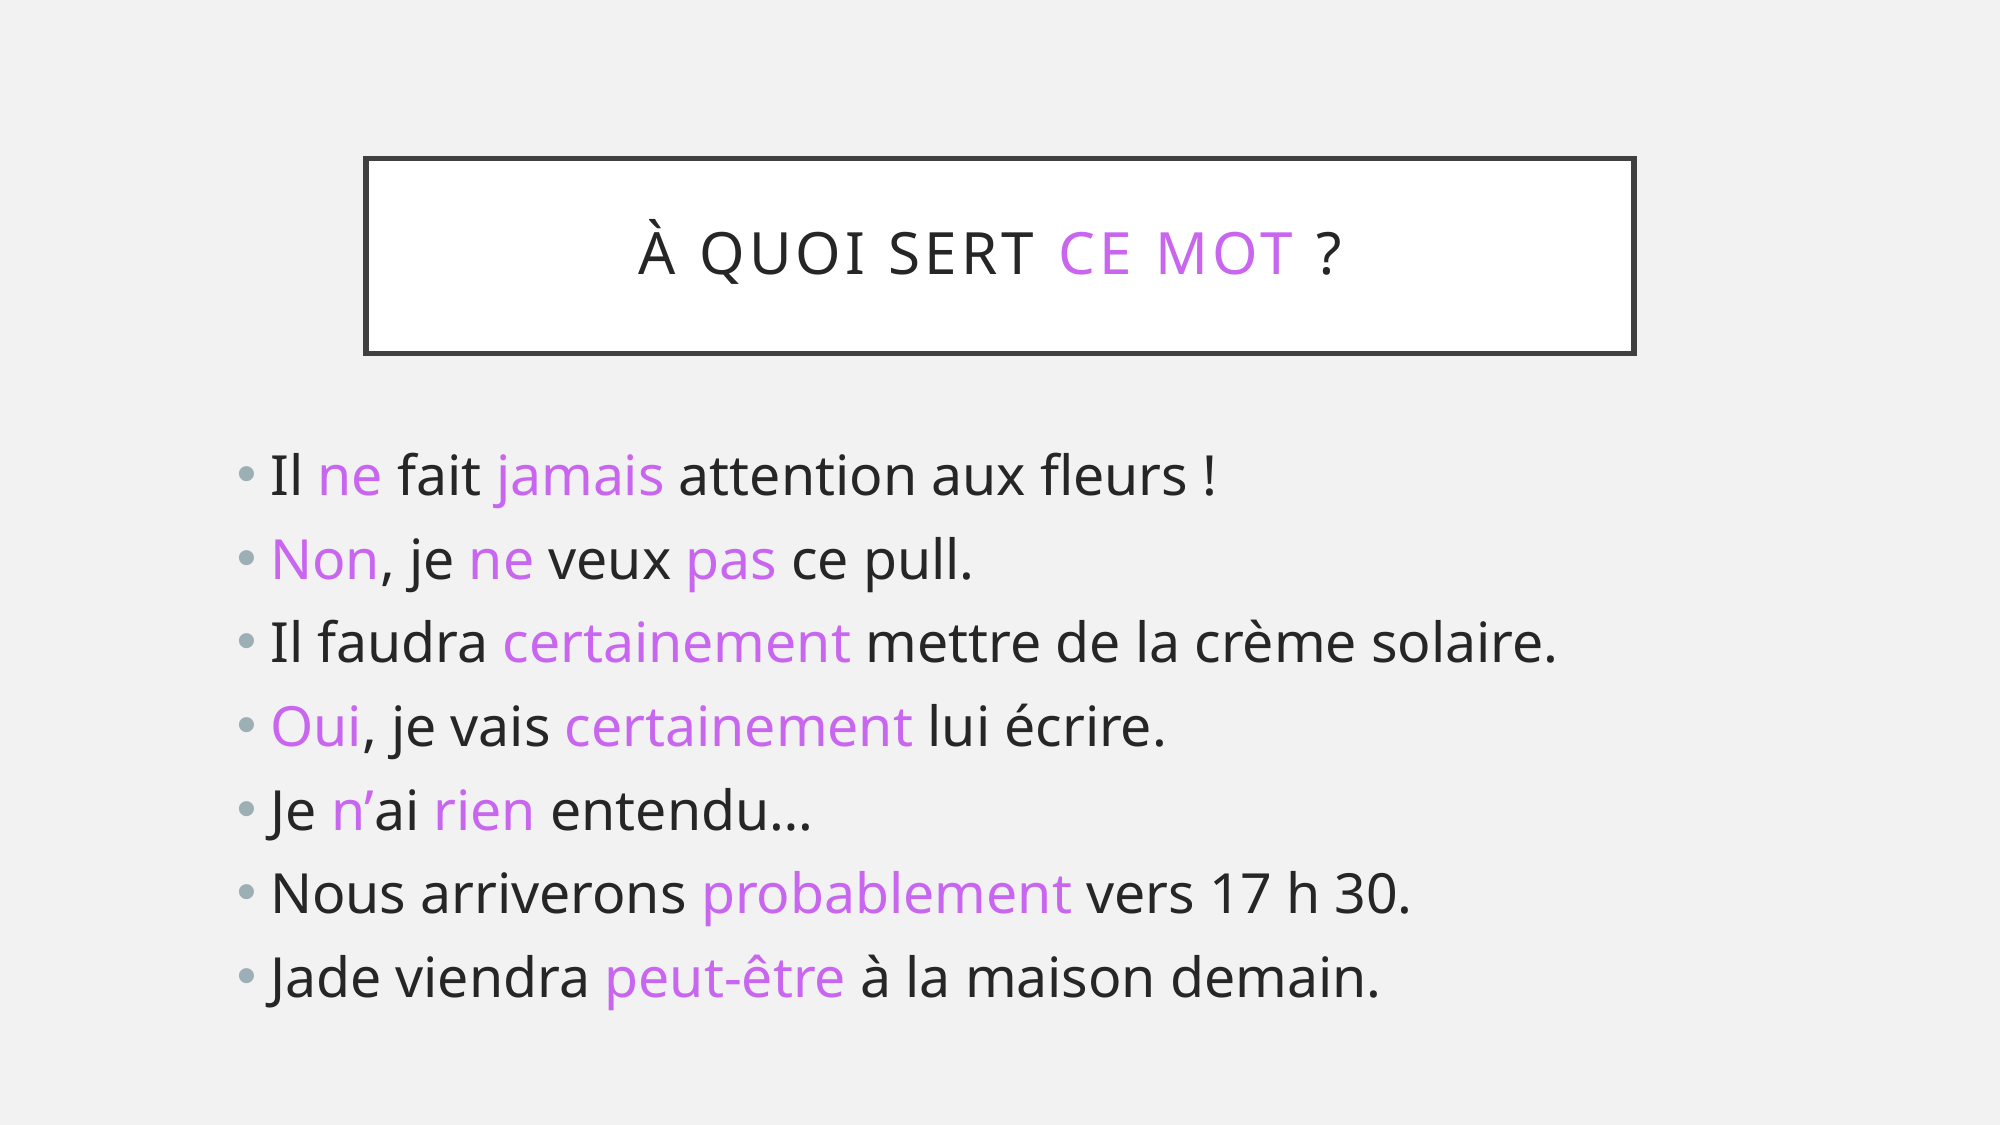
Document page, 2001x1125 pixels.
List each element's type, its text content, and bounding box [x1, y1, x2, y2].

list Il ne fait jamais attention aux fleurs ! Non, je ne veux pas ce pull. Il faudra certainement mettre de la crème solaire. Oui, je vais certainement lui écrire. Je n’ai rien entendu… Nous arriverons probablement vers 17 h 30. Jade viendra peut-être à la maison demain. [221, 432, 1775, 1021]
title À quoi sert ce mot ? [363, 156, 1637, 356]
